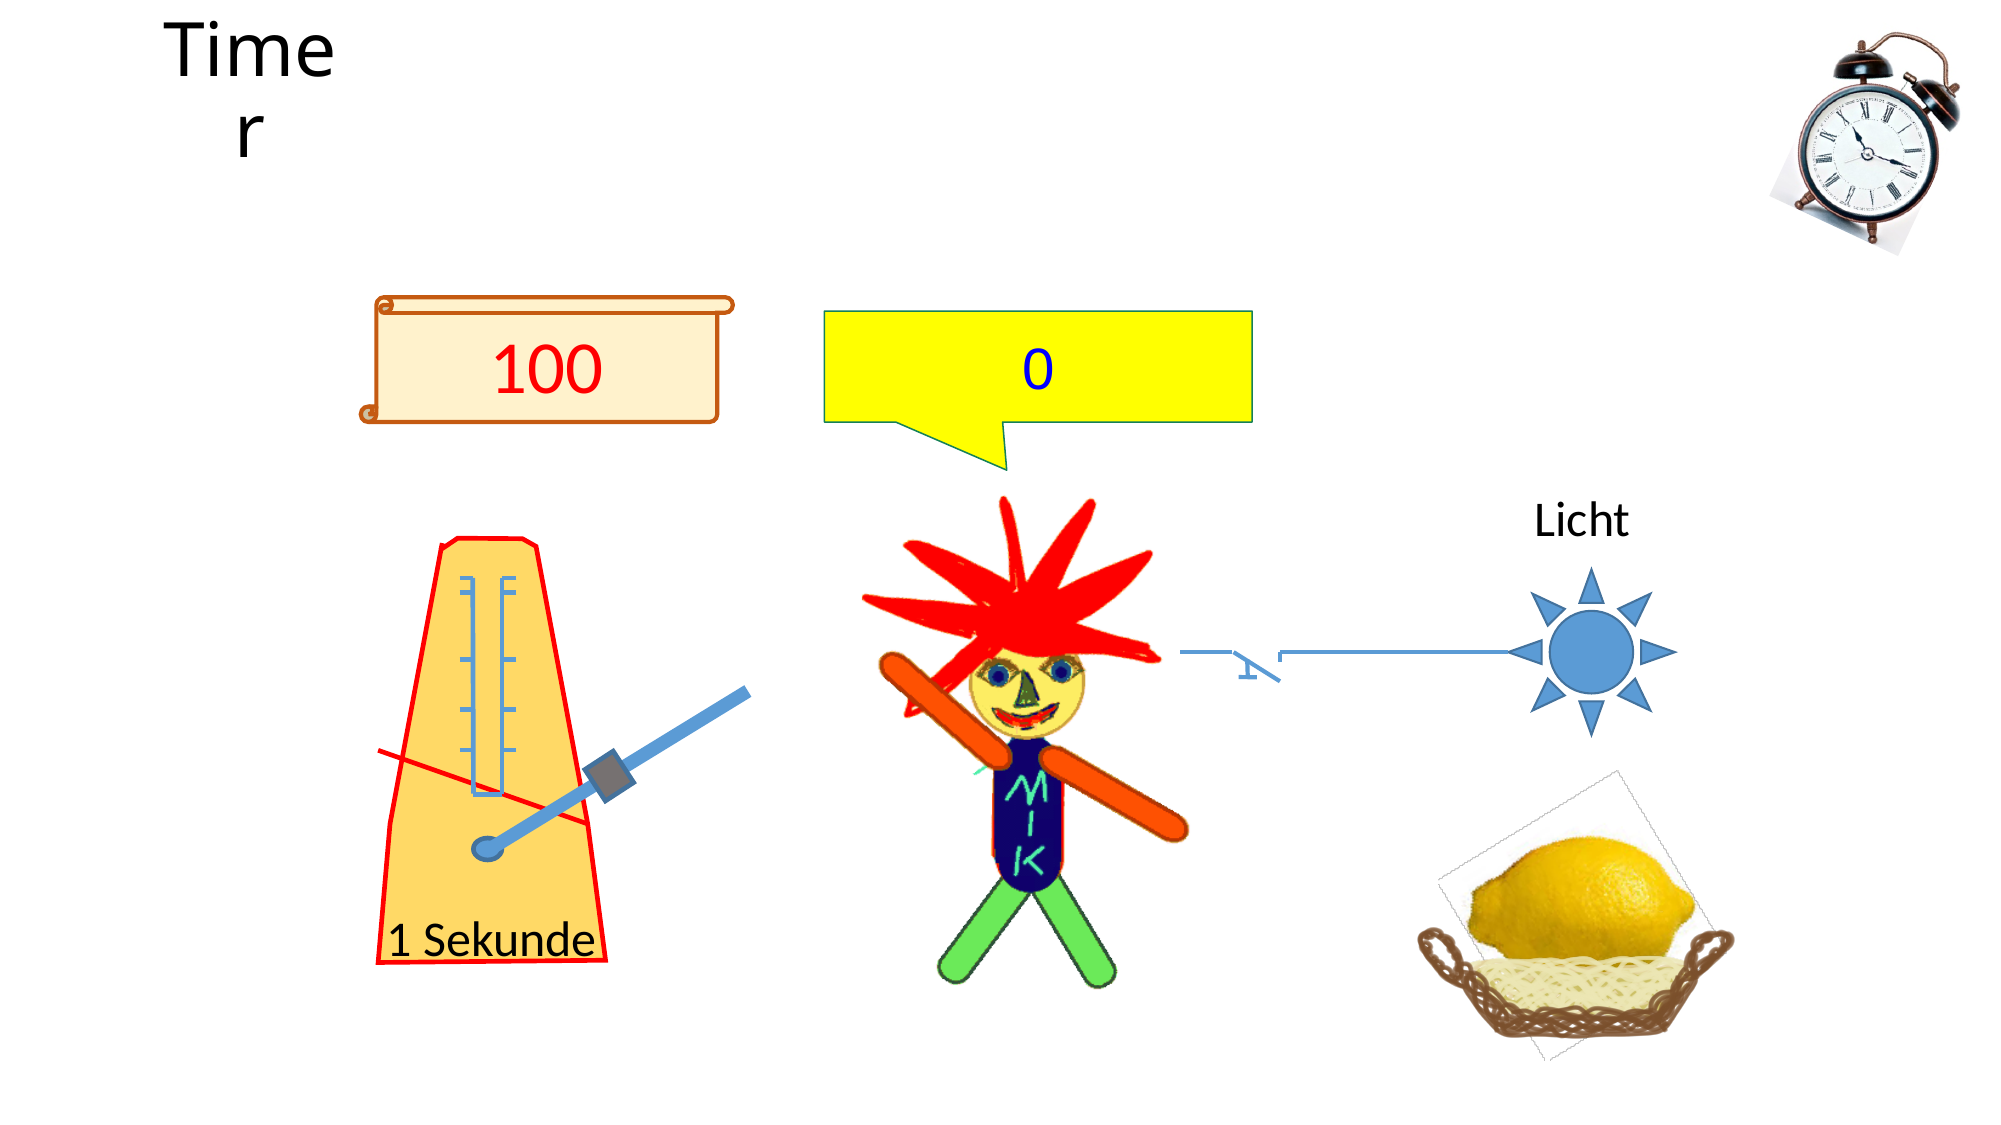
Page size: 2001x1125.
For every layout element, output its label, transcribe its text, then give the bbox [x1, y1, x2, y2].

text_box 0 [824, 311, 1253, 471]
text_box Licht [1519, 478, 1646, 554]
text_box [382, 306, 390, 311]
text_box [226, 714, 761, 980]
picture [1769, 0, 1990, 257]
text_box [363, 408, 374, 420]
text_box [1206, 569, 1675, 735]
picture [1382, 772, 1770, 1107]
title Timer [139, 108, 361, 182]
picture [840, 478, 1206, 1004]
text_box [409, 537, 569, 714]
text_box 100 [359, 296, 734, 424]
